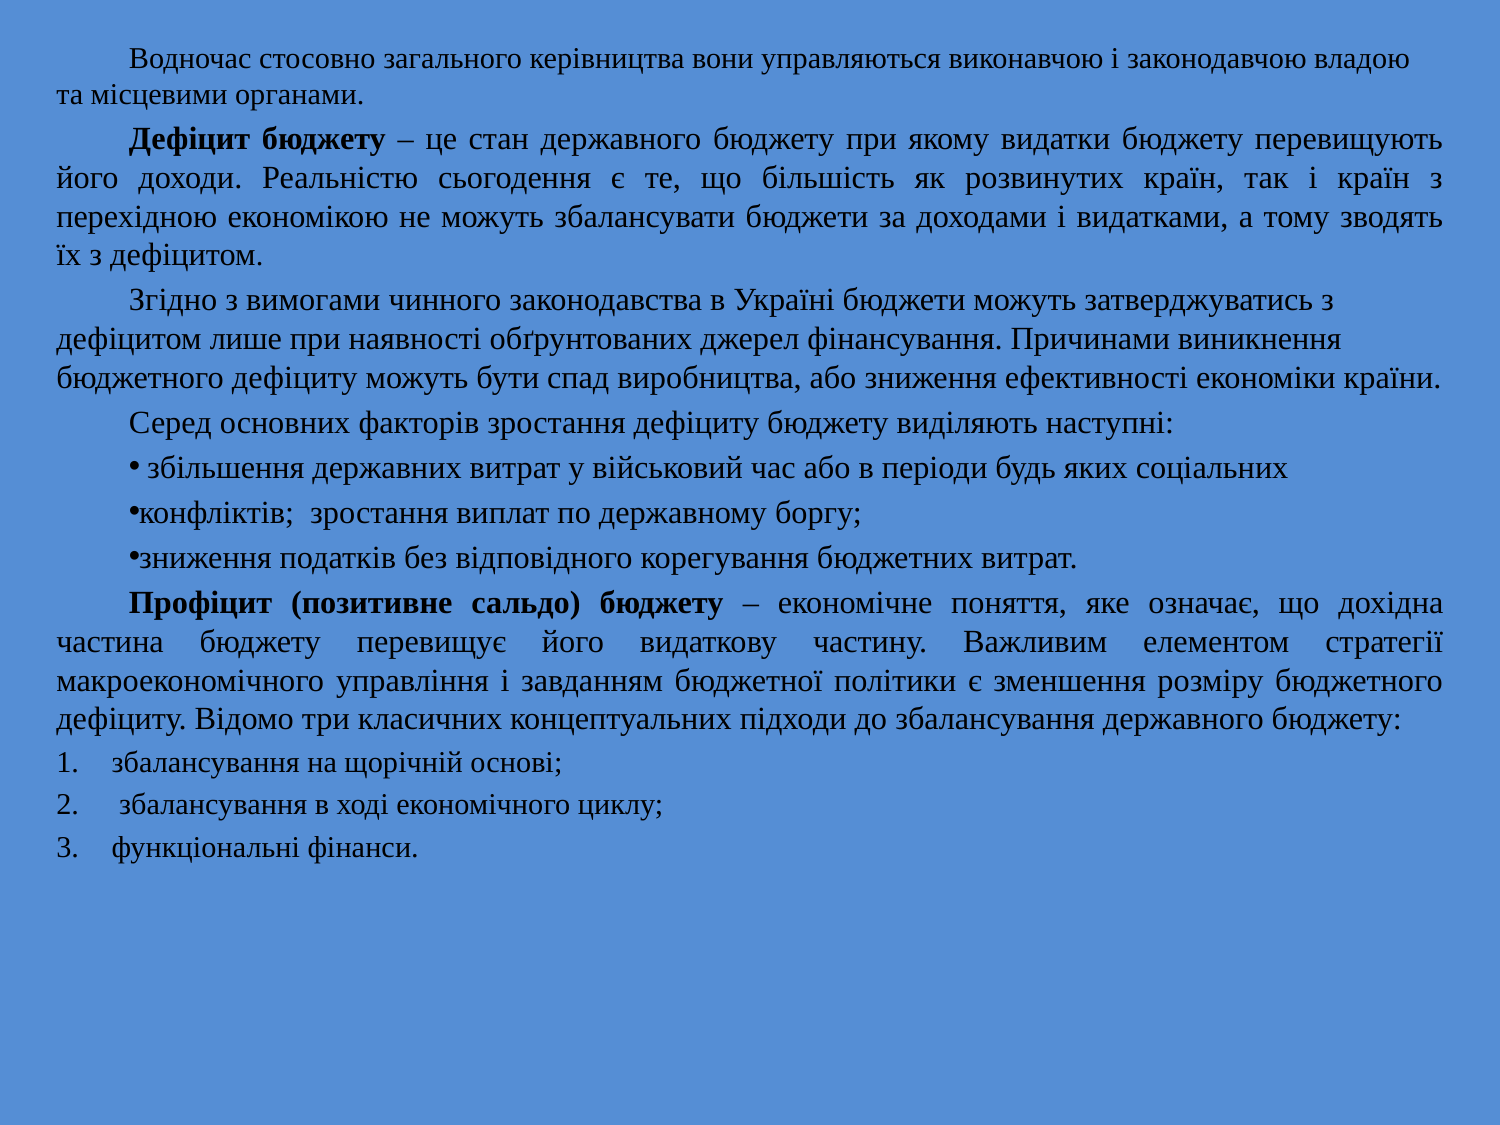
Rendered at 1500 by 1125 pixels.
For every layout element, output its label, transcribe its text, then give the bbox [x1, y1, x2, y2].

list Водночас стосовно загального керівництва вони управляються виконавчою і законодавчою владою та місцевими органами. Дефіцит бюджету – це стан державного бюджету при якому видатки бюджету перевищують його доходи. Реальністю сьогодення є те, що більшість як розвинутих країн, так і країн з перехідною економікою не можуть збалансувати бюджети за доходами і видатками, а тому зводять їх з дефіцитом. Згідно з вимогами чинного законодавства в Україні бюджети можуть затверджуватись з дефіцитом лише при наявності обґрунтованих джерел фінансування. Причинами виникнення бюджетного дефіциту можуть бути спад виробництва, або зниження ефективності економіки країни. Серед основних факторів зростання дефіциту бюджету виділяють наступні: збільшення державних витрат у військовий час або в періоди будь яких соціальних конфліктів; зростання виплат по державному боргу; зниження податків без відповідного корегування бюджетних витрат. Профіцит (позитивне сальдо) бюджету – економічне поняття, яке означає, що дохідна частина бюджету перевищує його видаткову частину. Важливим елементом стратегії макроекономічного управління і завданням бюджетної політики є зменшення розміру бюджетного дефіциту. Відомо три класичних концептуальних підходи до збалансування державного бюджету: збалансування на щорічній основі; збалансування в ході економічного циклу; функціональні фінанси. [41, 30, 1459, 917]
